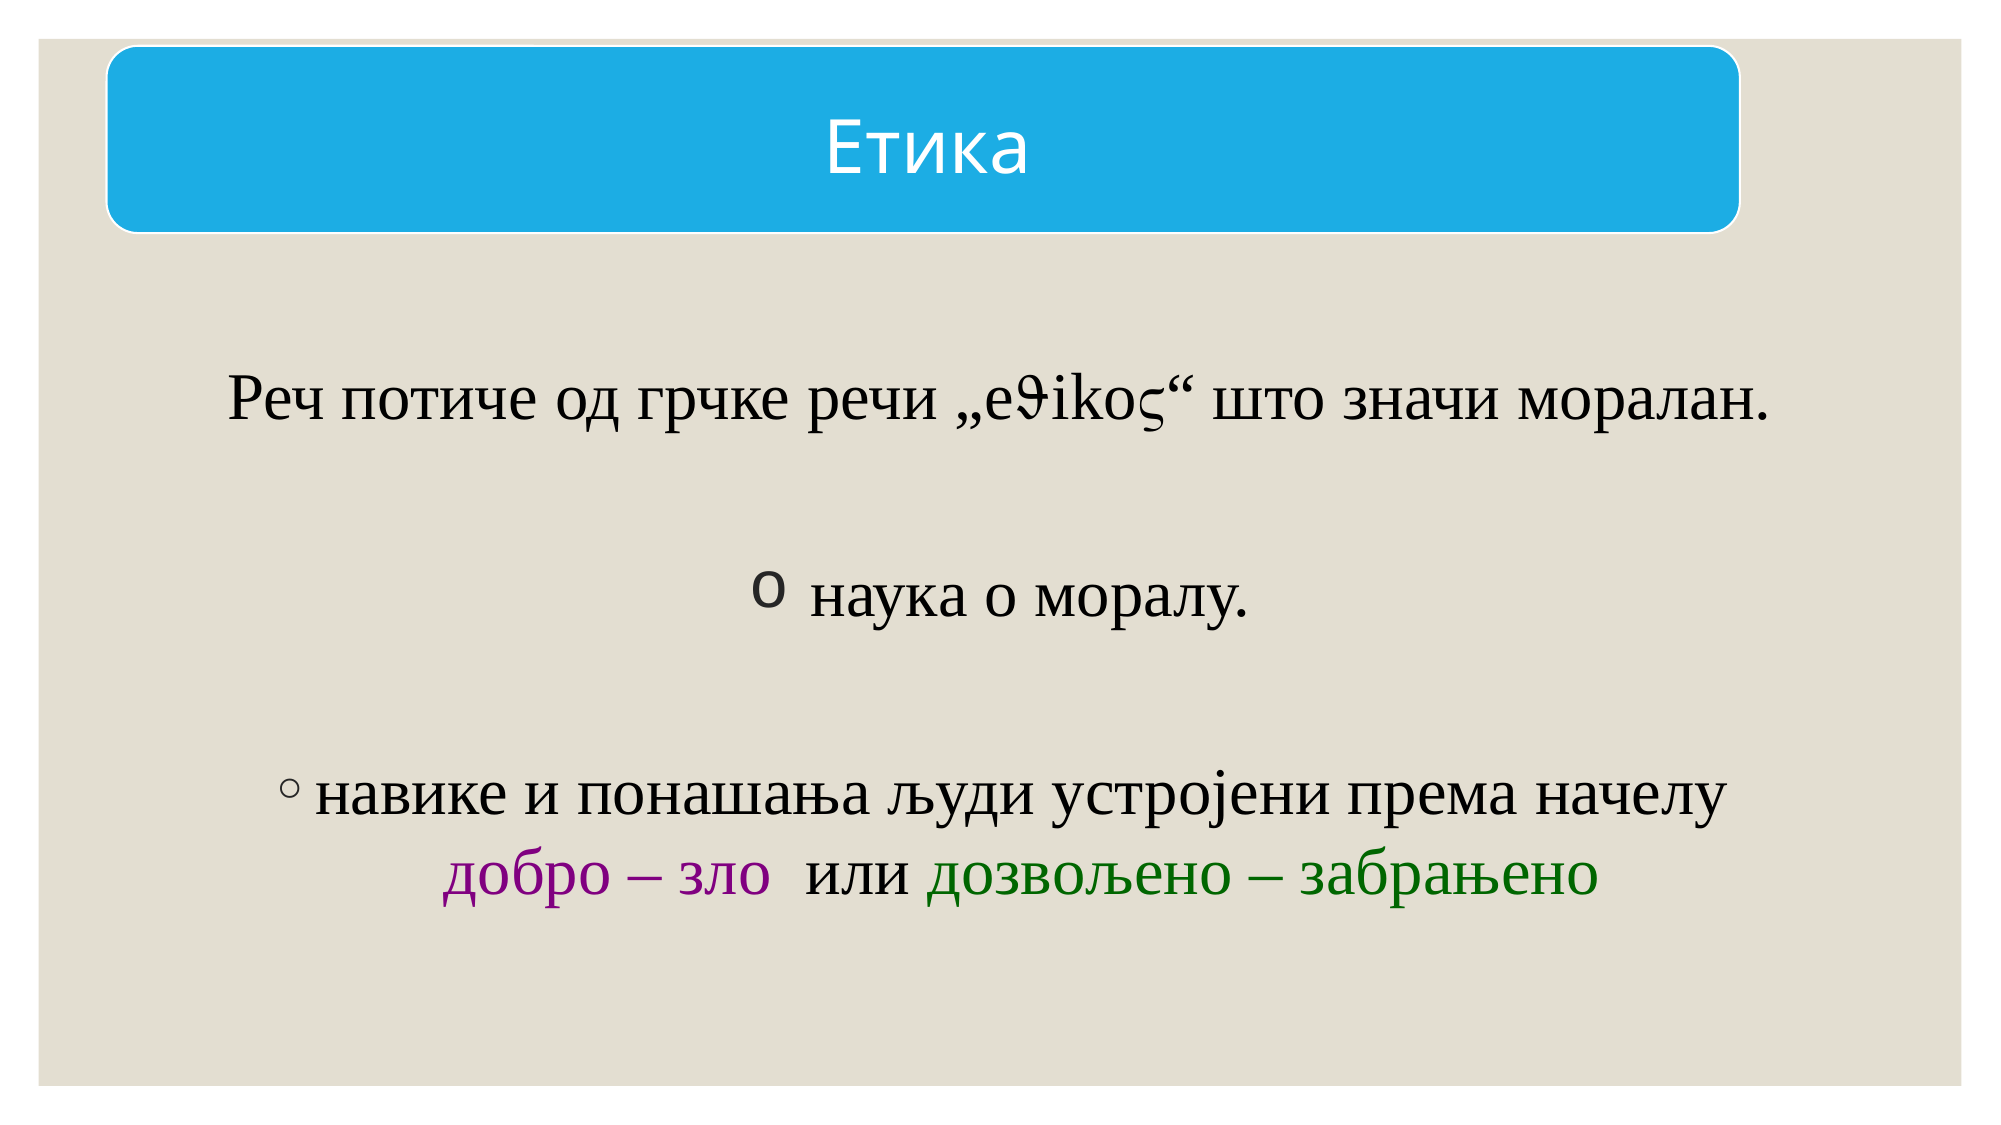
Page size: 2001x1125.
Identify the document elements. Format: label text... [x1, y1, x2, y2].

list Реч потиче од грчке речи „eiko“ што значи мoрaлaн. наукa о мoрaлу. навике и понaшaњa људи устрoјeни премa начелу дoбрo – злo или дозвoљенo – забрањено [174, 345, 1825, 990]
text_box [106, 45, 1740, 234]
